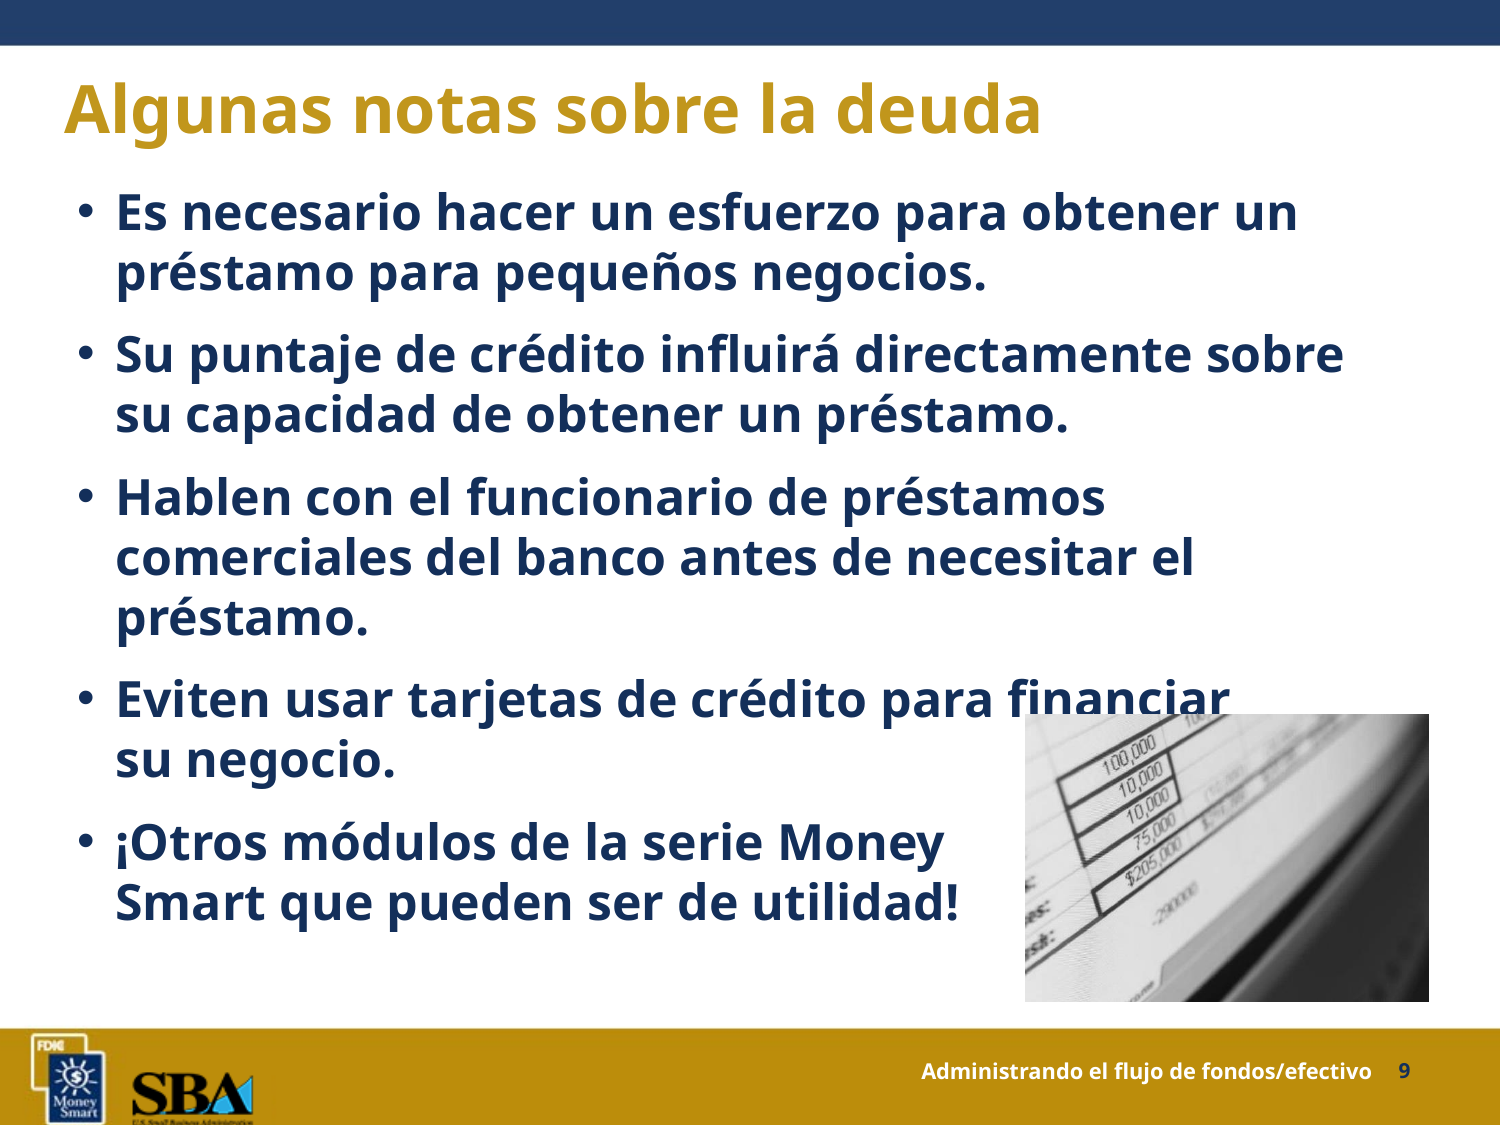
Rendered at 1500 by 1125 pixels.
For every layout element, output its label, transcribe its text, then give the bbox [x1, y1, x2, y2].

list Es necesario hacer un esfuerzo para obtener un préstamo para pequeños negocios. Su puntaje de crédito influirá directamente sobre su capacidad de obtener un préstamo. Hablen con el funcionario de préstamos comerciales del banco antes de necesitar el préstamo. Eviten usar tarjetas de crédito para financiar su negocio. ¡Otros módulos de la serie Money Smart que pueden ser de utilidad! [61, 172, 1430, 874]
picture [0, 0, 1500, 1125]
title Algunas notas sobre la deuda [49, 59, 1400, 160]
